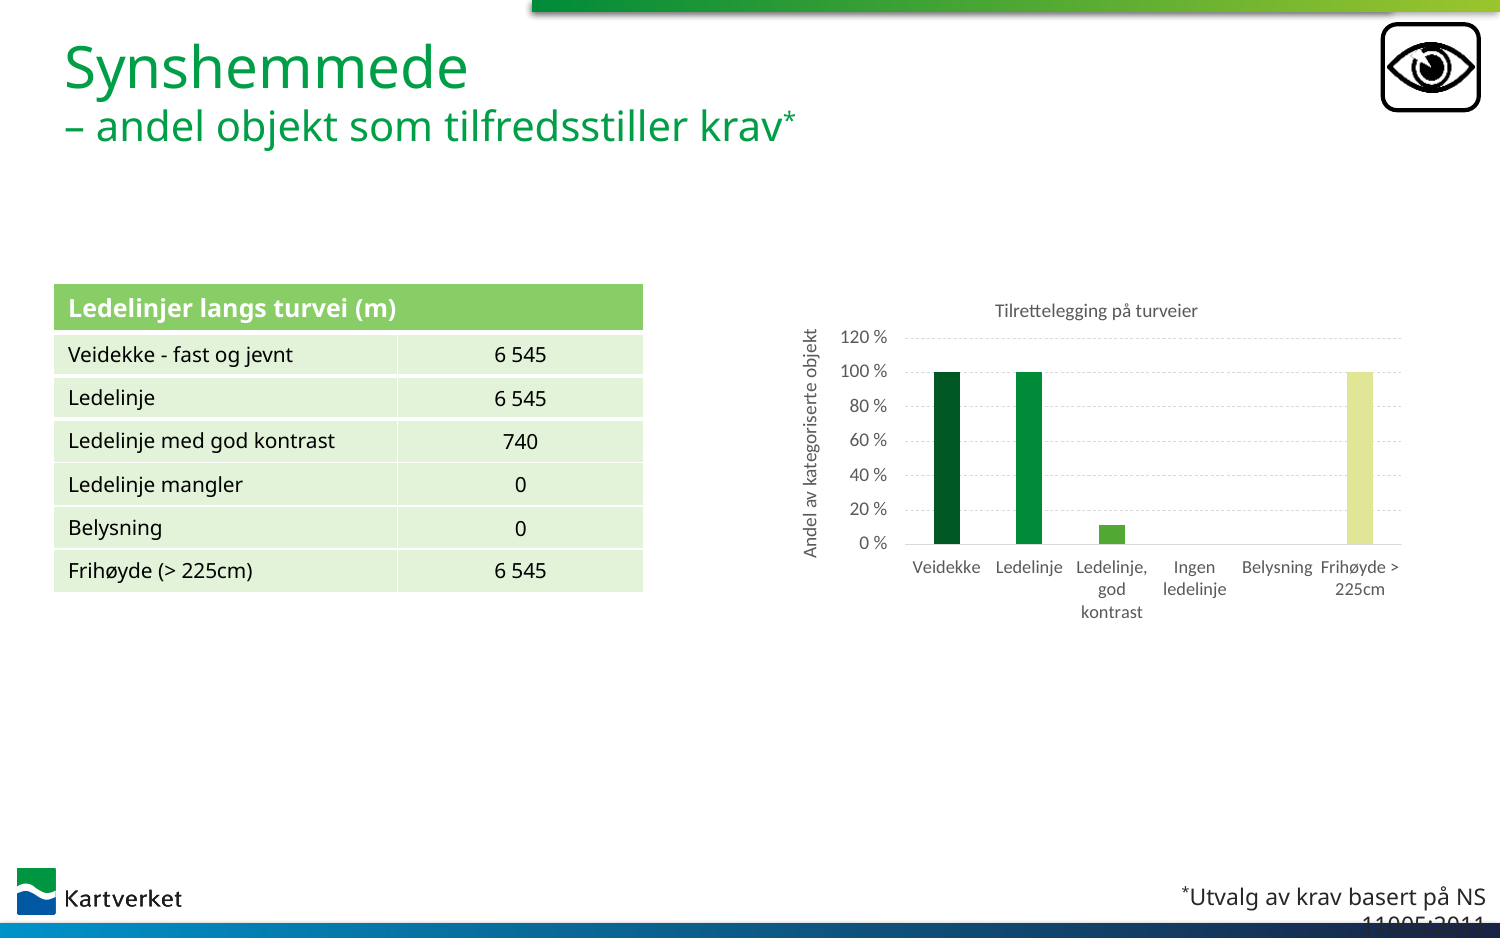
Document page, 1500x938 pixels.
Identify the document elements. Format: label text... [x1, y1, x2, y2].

table_cell Ledelinje med god kontrast [54, 421, 397, 462]
table_cell Veidekke - fast og jevnt [54, 335, 397, 374]
table_cell 6 545 [398, 335, 643, 374]
table_cell 6 545 [398, 550, 643, 592]
table_header Ledelinjer langs turvei (m) [54, 284, 643, 330]
table_cell Frihøyde (> 225cm) [54, 550, 397, 592]
table_cell Ledelinje [54, 378, 397, 417]
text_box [1382, 24, 1480, 111]
table_cell 0 [398, 463, 643, 505]
text_box Synshemmede – andel objekt som tilfredsstiller krav* [49, 24, 1431, 158]
table_cell Belysning [54, 507, 397, 548]
picture [791, 291, 1402, 630]
table_cell 740 [398, 421, 643, 462]
table_cell 6 545 [398, 378, 643, 417]
table_cell 0 [398, 507, 643, 548]
table_cell Ledelinje mangler [54, 463, 397, 505]
text_box *Utvalg av krav basert på NS 11005:2011 [1068, 873, 1500, 938]
